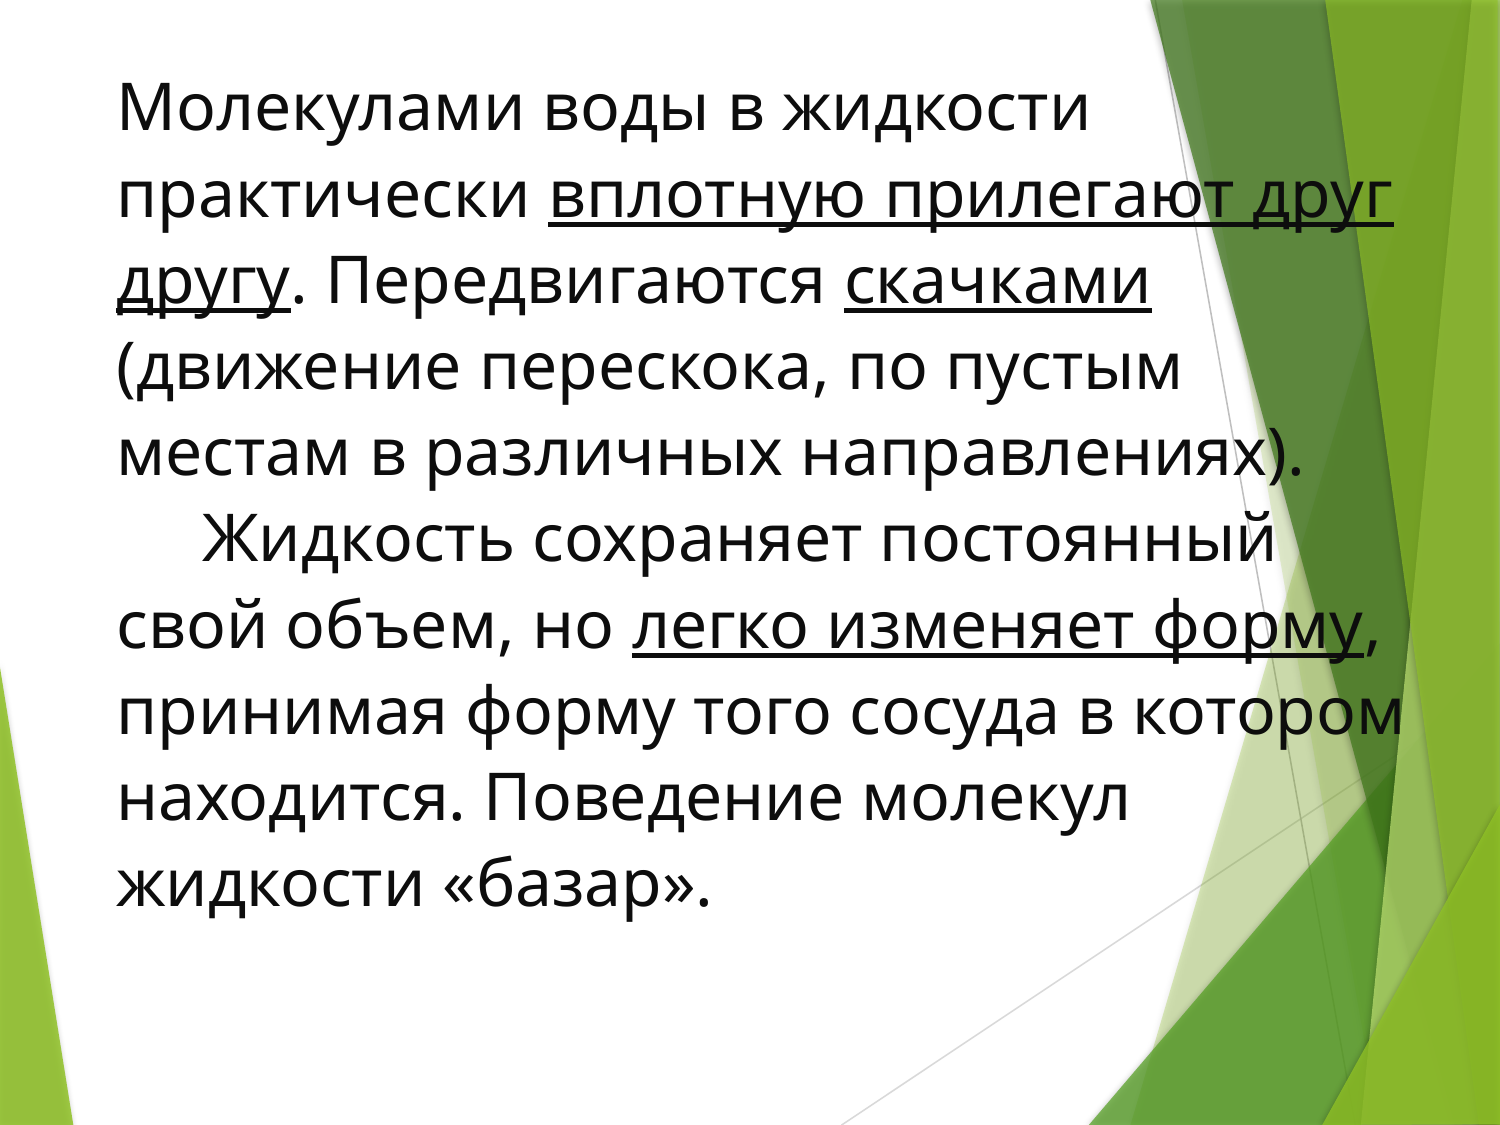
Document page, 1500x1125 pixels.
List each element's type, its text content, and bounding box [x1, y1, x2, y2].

list Молекулами воды в жидкости практически вплотную прилегают друг другу. Передвигаются скачками (движение перескока, по пустым местам в различных направлениях). Жидкость сохраняет постоянный свой объем, но легко изменяет форму, принимая форму того сосуда в котором находится. Поведение молекул жидкости «базар». [101, 66, 1436, 1047]
